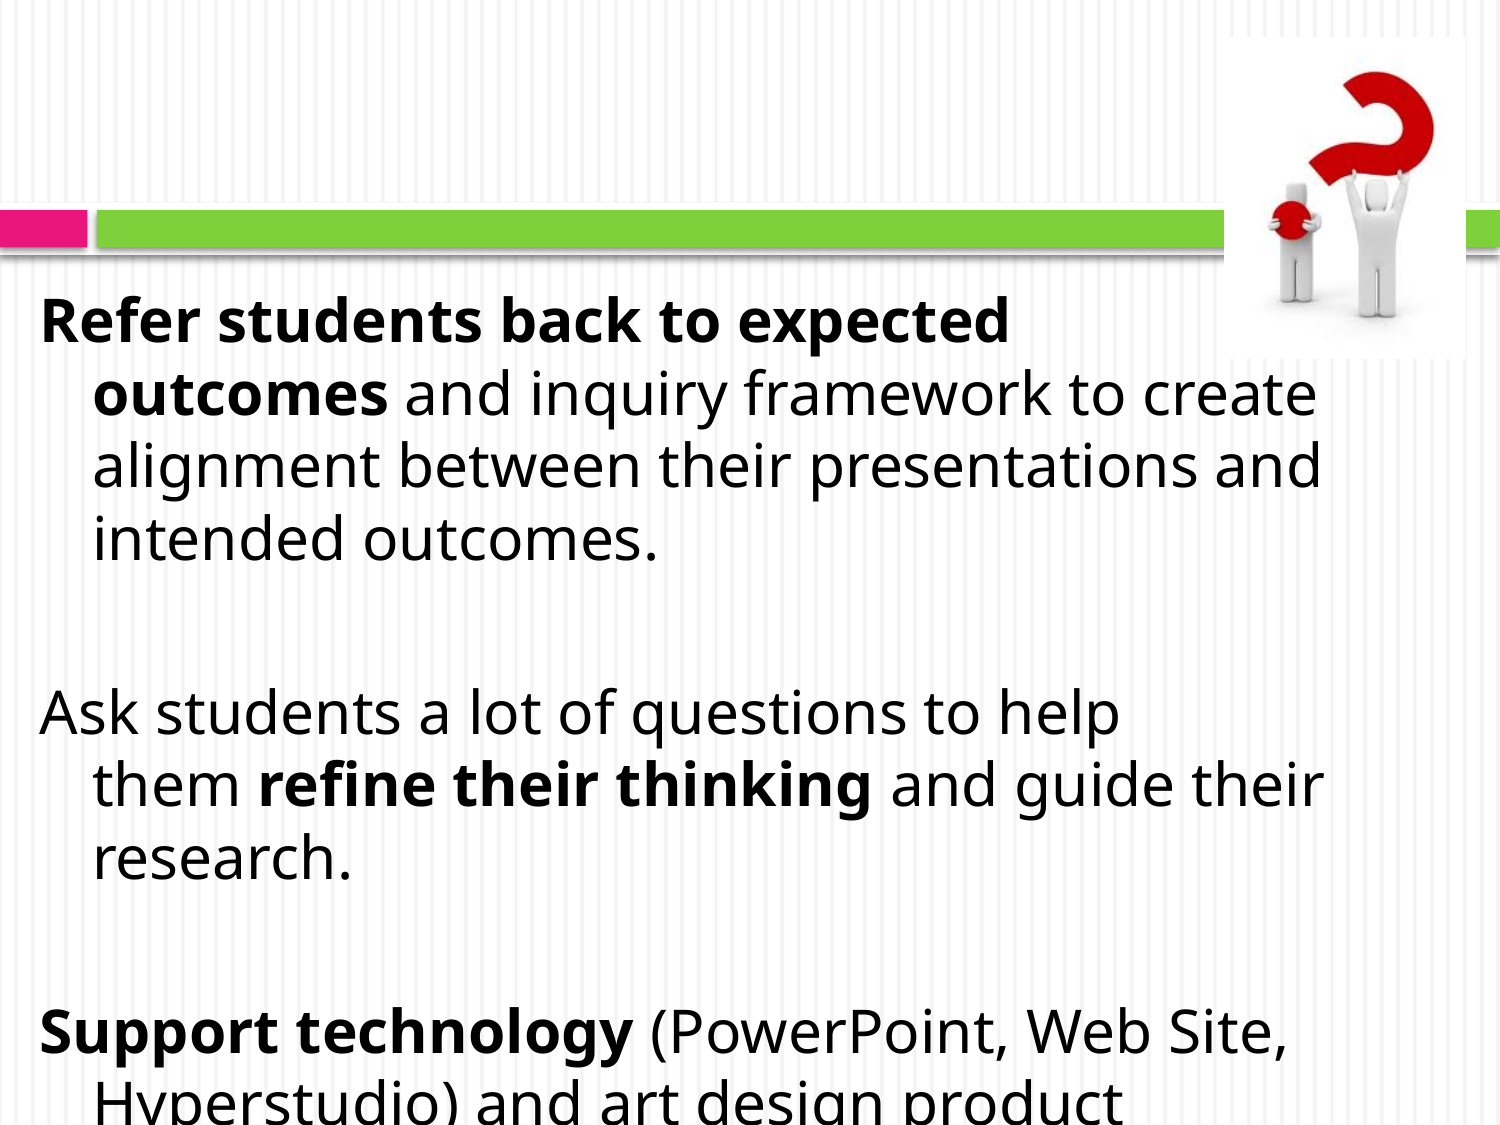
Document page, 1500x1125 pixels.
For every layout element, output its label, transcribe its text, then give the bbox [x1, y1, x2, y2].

picture [1224, 37, 1466, 359]
list Refer students back to expected outcomes and inquiry framework to create alignment between their presentations and intended outcomes. Ask students a lot of questions to help them refine their thinking and guide their research. Support technology (PowerPoint, Web Site, Hyperstudio) and art design product creation. [24, 275, 1362, 1100]
